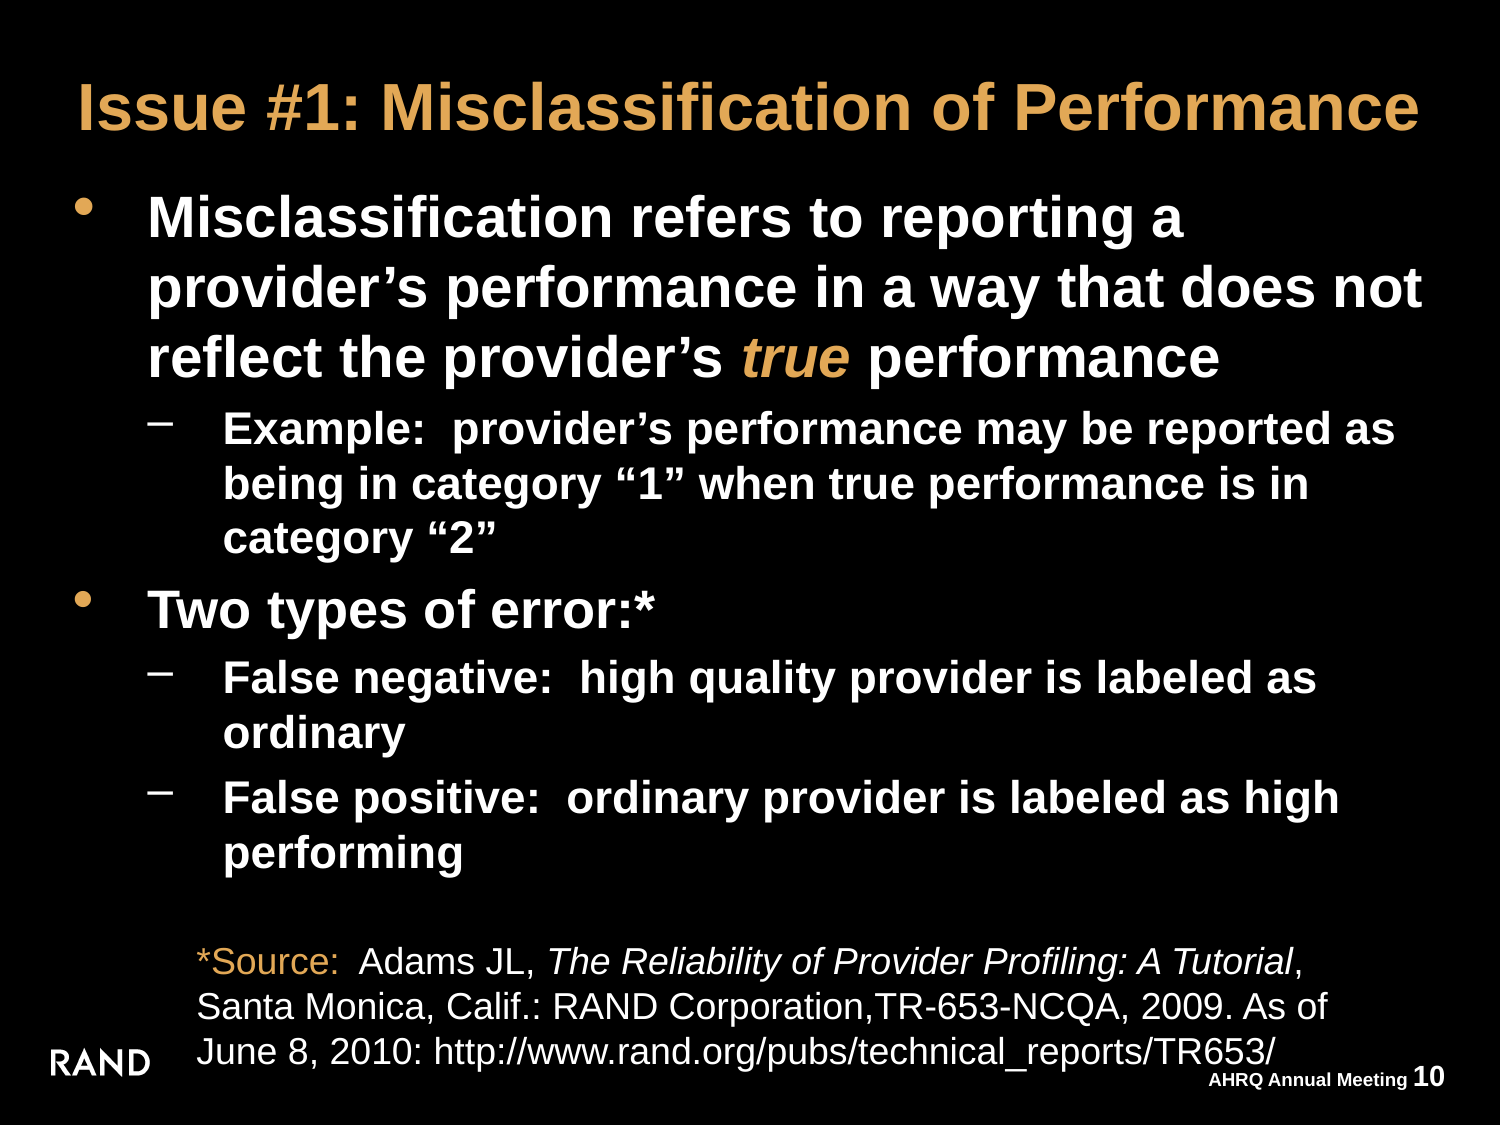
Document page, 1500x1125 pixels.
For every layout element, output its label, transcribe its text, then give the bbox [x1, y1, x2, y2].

picture [50, 1046, 151, 1077]
text_box *Source: Adams JL, The Reliability of Provider Profiling: A Tutorial, Santa Monica, Calif.: RAND Corporation,TR-653-NCQA, 2009. As of June 8, 2010: http://www.rand.org/pubs/technical_reports/TR653/ [181, 929, 1419, 1125]
title Issue #1: Misclassification of Performance [0, 63, 1500, 165]
list Misclassification refers to reporting a provider’s performance in a way that does not reflect the provider’s true performance Example: provider’s performance may be reported as being in category “1” when true performance is in category “2” Two types of error:* False negative: high quality provider is labeled as ordinary False positive: ordinary provider is labeled as high performing [72, 178, 1462, 1059]
